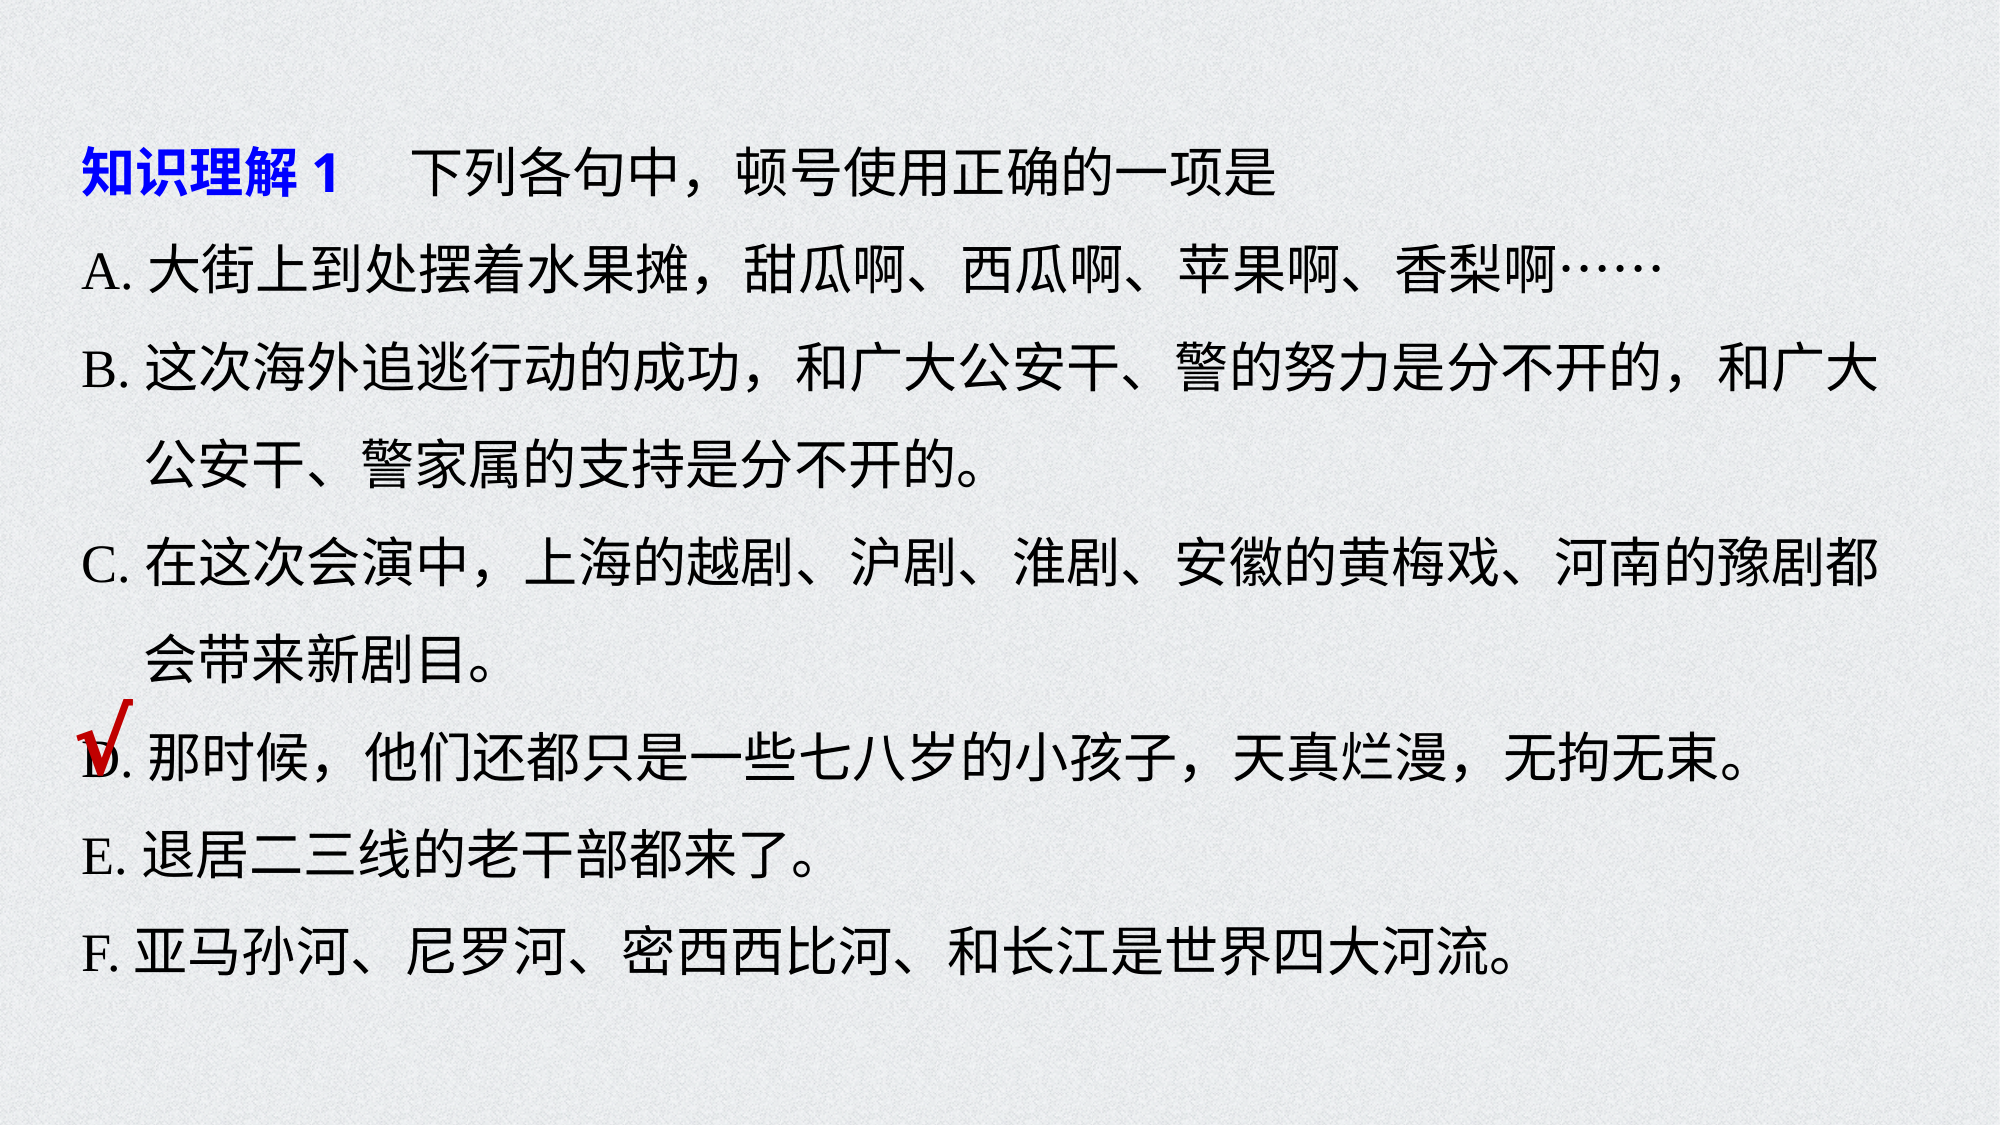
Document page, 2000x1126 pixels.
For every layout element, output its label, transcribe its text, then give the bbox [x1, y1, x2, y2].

text_box 知识理解1 下列各句中，顿号使用正确的一项是 A.大街上到处摆着水果摊，甜瓜啊、西瓜啊、苹果啊、香梨啊…… B.这次海外追逃行动的成功，和广大公安干、警的努力是分不开的，和广大 公安干、警家属的支持是分不开的。 C.在这次会演中，上海的越剧、沪剧、淮剧、安徽的黄梅戏、河南的豫剧都 会带来新剧目。 D.那时候，他们还都只是一些七八岁的小孩子，天真烂漫，无拘无束。 E.退居二三线的老干部都来了。 F.亚马孙河、尼罗河、密西西比河、和长江是世界四大河流。 [66, 98, 1933, 991]
picture [0, 0, 2000, 1125]
text_box √ [58, 677, 149, 801]
